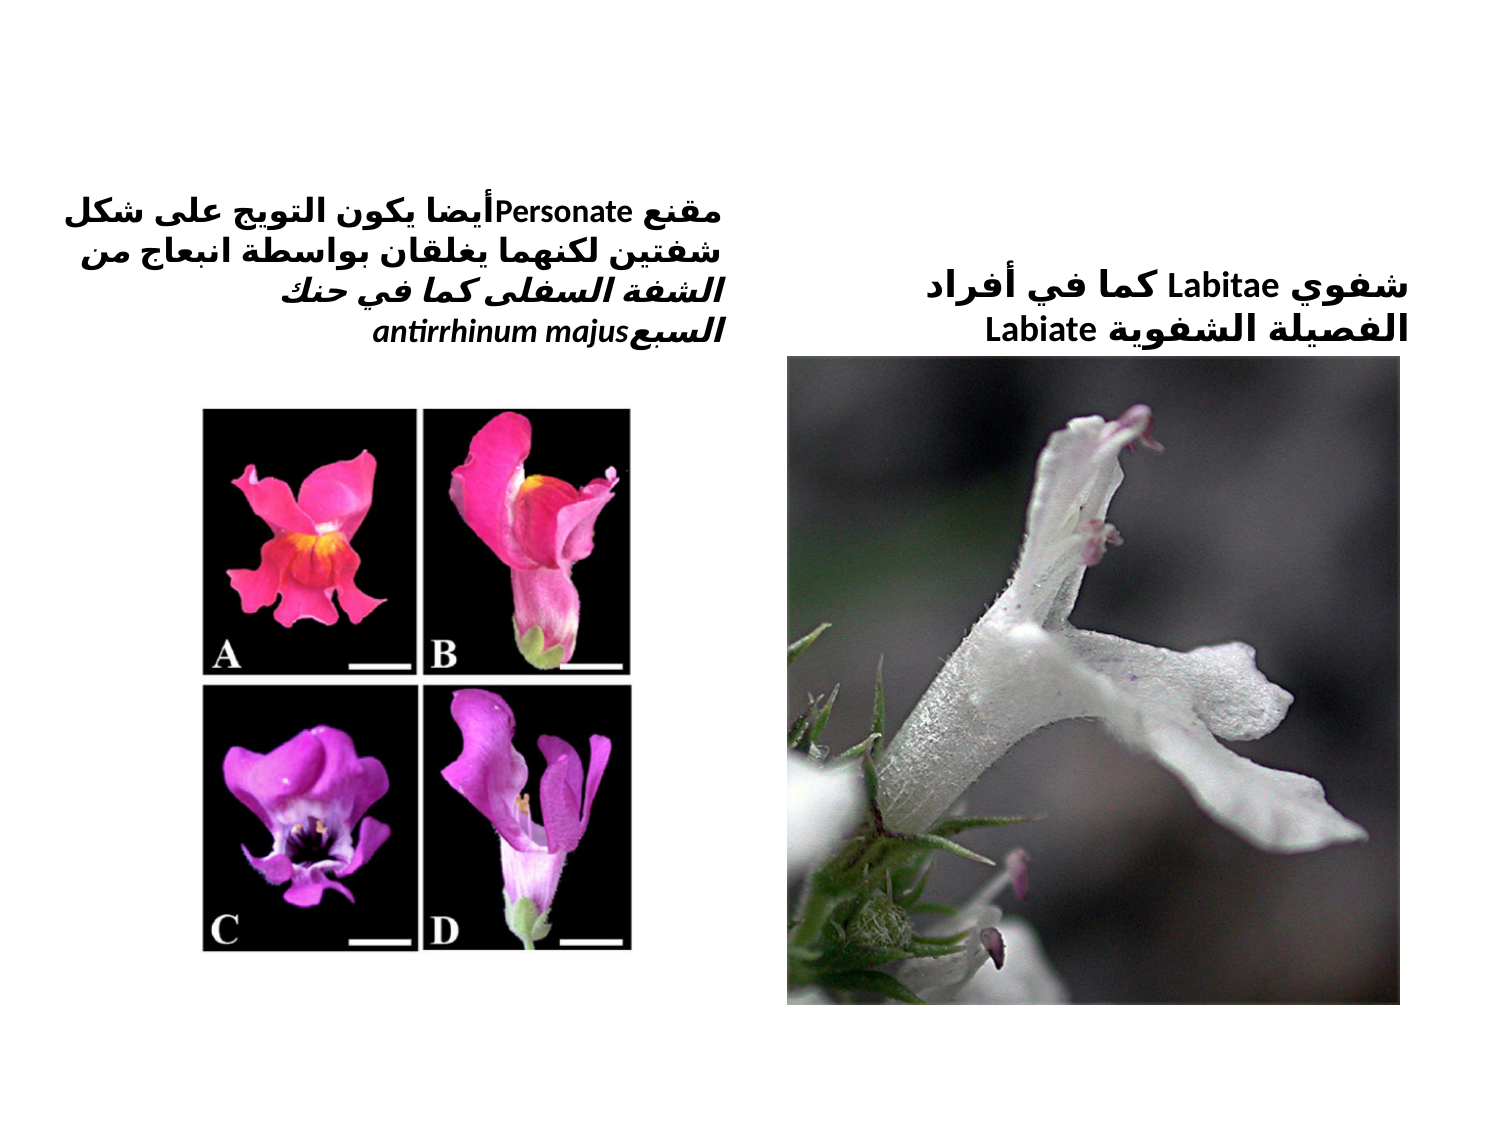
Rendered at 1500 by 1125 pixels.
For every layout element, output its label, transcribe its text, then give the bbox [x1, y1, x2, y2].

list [157, 356, 656, 1006]
list شفوي Labitae كما في أفراد الفصیلة الشفویة Labiate [761, 251, 1425, 357]
list مقنع Personateأیضا یكون التویج على شكل شفتین لكنھما یغلقان بواسطة انبعاج من الشفة السفلى كما في حنك السبعantirrhinum majus [46, 251, 738, 357]
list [786, 356, 1400, 1006]
